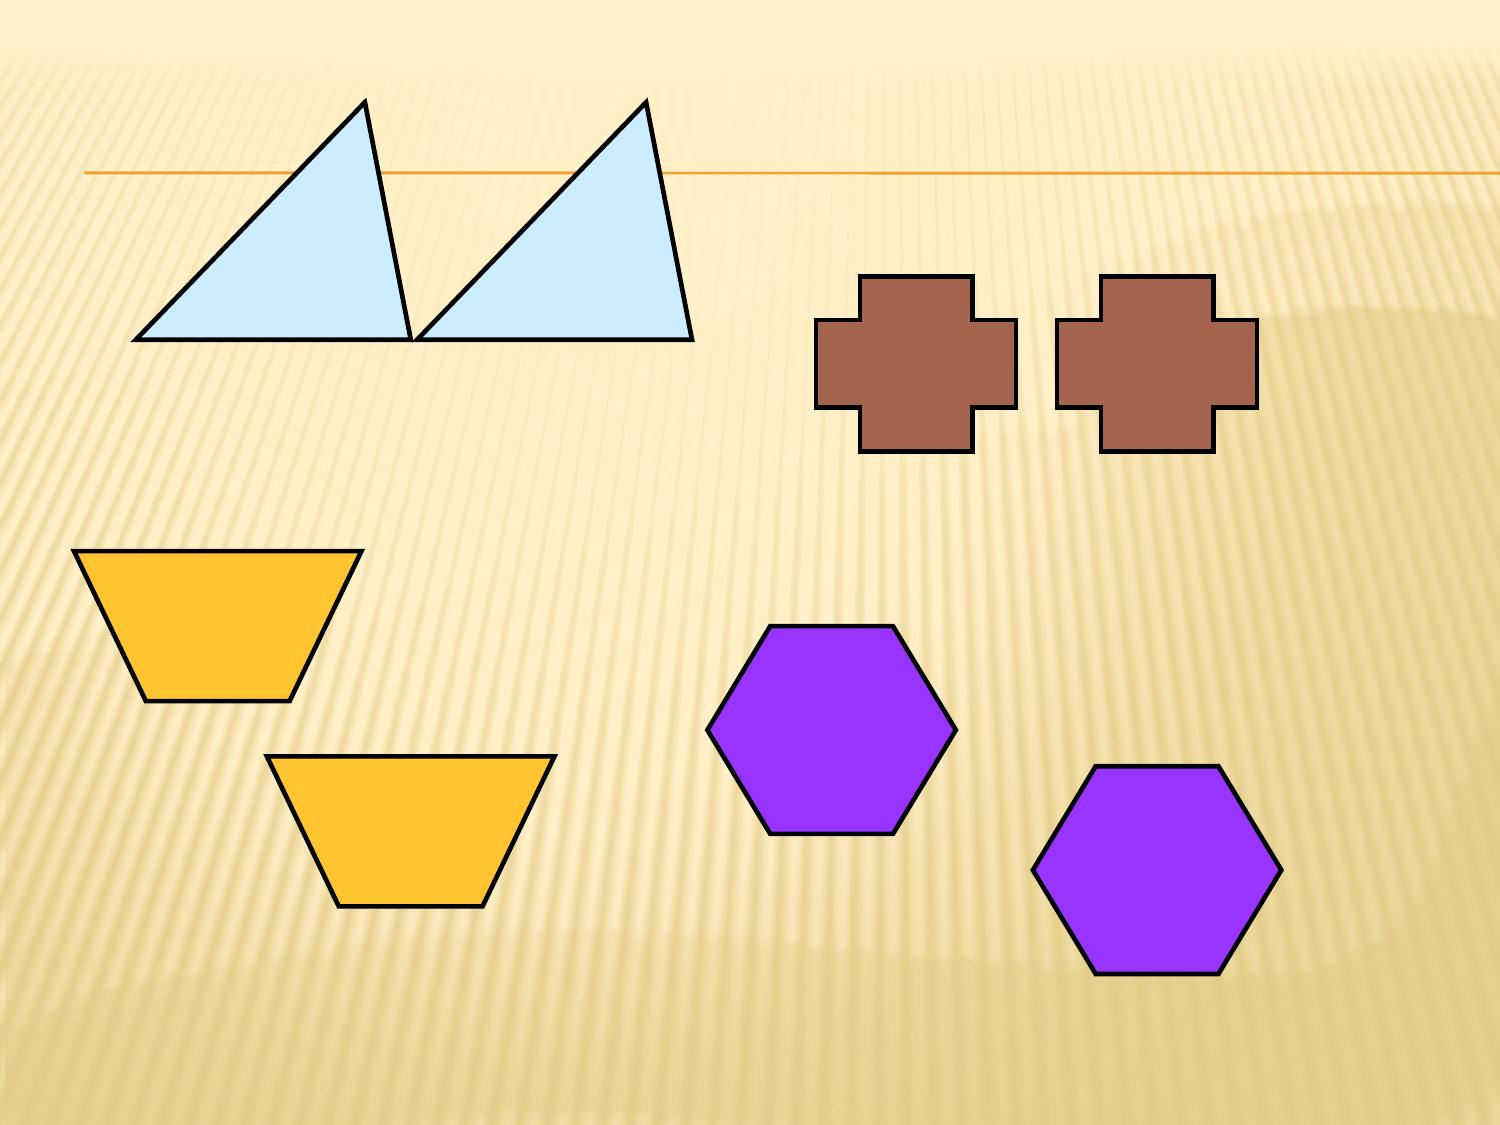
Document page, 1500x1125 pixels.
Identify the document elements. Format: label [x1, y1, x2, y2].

text_box [416, 102, 693, 340]
text_box [135, 102, 411, 340]
text_box [707, 626, 956, 834]
text_box [266, 756, 555, 907]
text_box [73, 551, 362, 702]
text_box [1032, 766, 1282, 974]
text_box [1057, 276, 1258, 452]
text_box [816, 276, 1017, 452]
